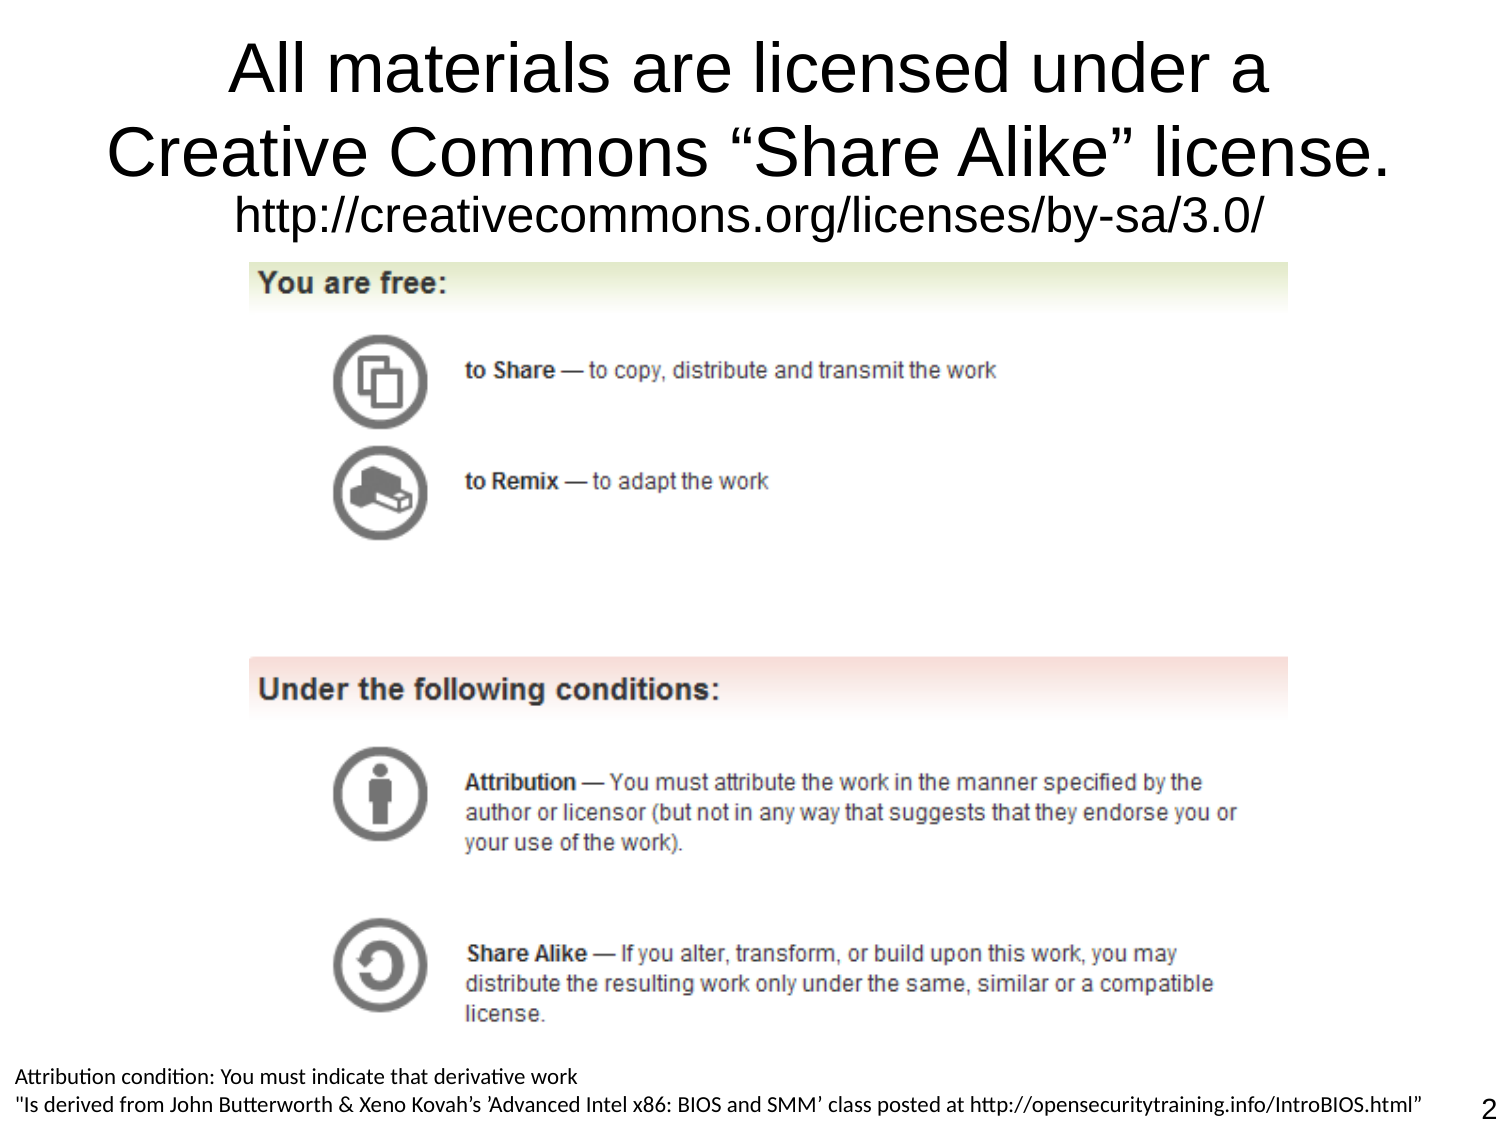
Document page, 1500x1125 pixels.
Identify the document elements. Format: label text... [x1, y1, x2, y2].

text_box Attribution condition: You must indicate that derivative work "Is derived from John Butterworth & Xeno Kovah’s ’Advanced Intel x86: BIOS and SMM’ class posted at http://opensecuritytraining.info/IntroBIOS.html” [0, 1054, 1500, 1124]
list http://creativecommons.org/licenses/by-sa/3.0/ [112, 174, 1388, 1054]
picture [249, 262, 1288, 1039]
title All materials are licensed under a Creative Commons “Share Alike” license. [75, 12, 1425, 200]
